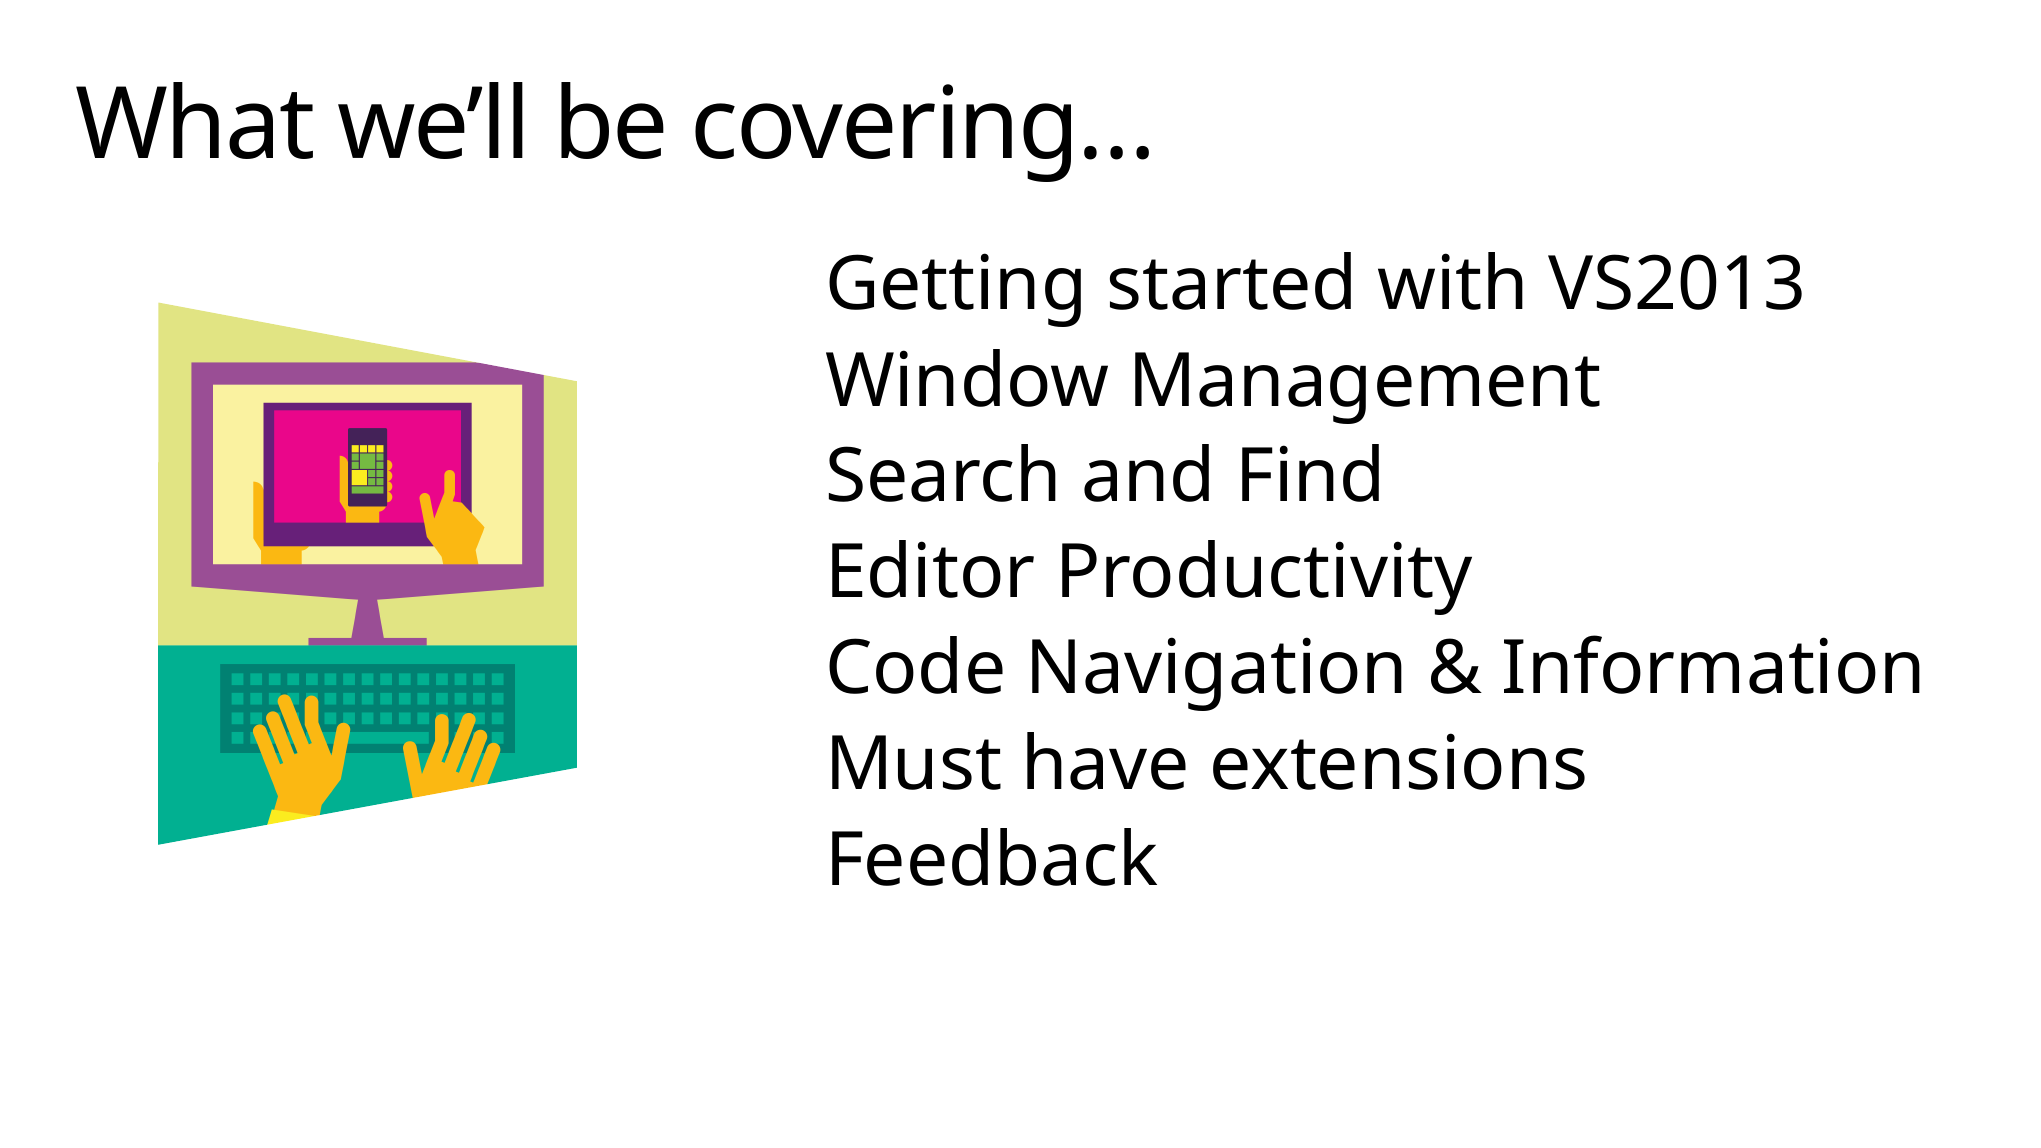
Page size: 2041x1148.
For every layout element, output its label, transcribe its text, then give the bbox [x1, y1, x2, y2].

list Getting started with VS2013 Window Management Search and Find Editor Productivity Code Navigation & Information Must have extensions Feedback [795, 498, 1996, 649]
picture [157, 302, 578, 845]
title What we’ll be covering… [45, 48, 1996, 199]
